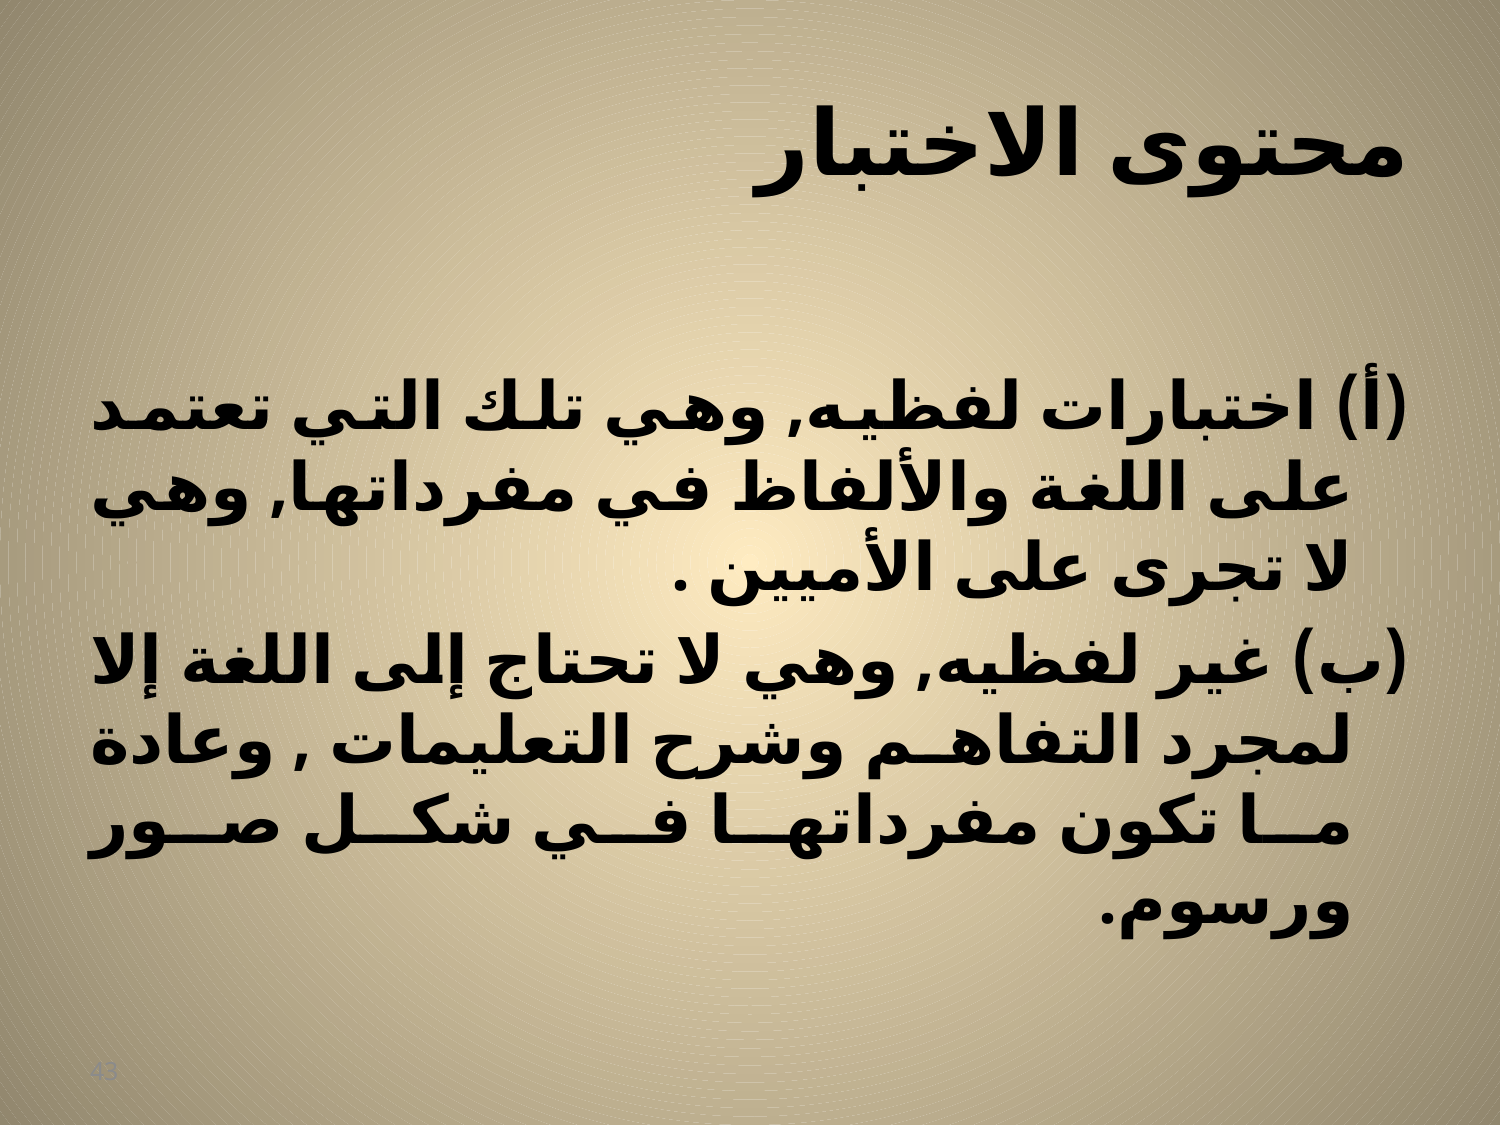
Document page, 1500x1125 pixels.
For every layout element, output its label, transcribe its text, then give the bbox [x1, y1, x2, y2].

slide_number 43 [75, 1042, 425, 1103]
title محتوى الاختبار [75, 45, 1425, 233]
list (أ) اختبارات لفظيه, وهي تلك التي تعتمد على اللغة والألفاظ في مفرداتها, وهي لا تجرى على الأميين . (ب) غير لفظيه, وهي لا تحتاج إلى اللغة إلا لمجرد التفاهم وشرح التعليمات , وعادة ما تكون مفرداتها في شكل صور ورسوم. [75, 262, 1425, 1005]
